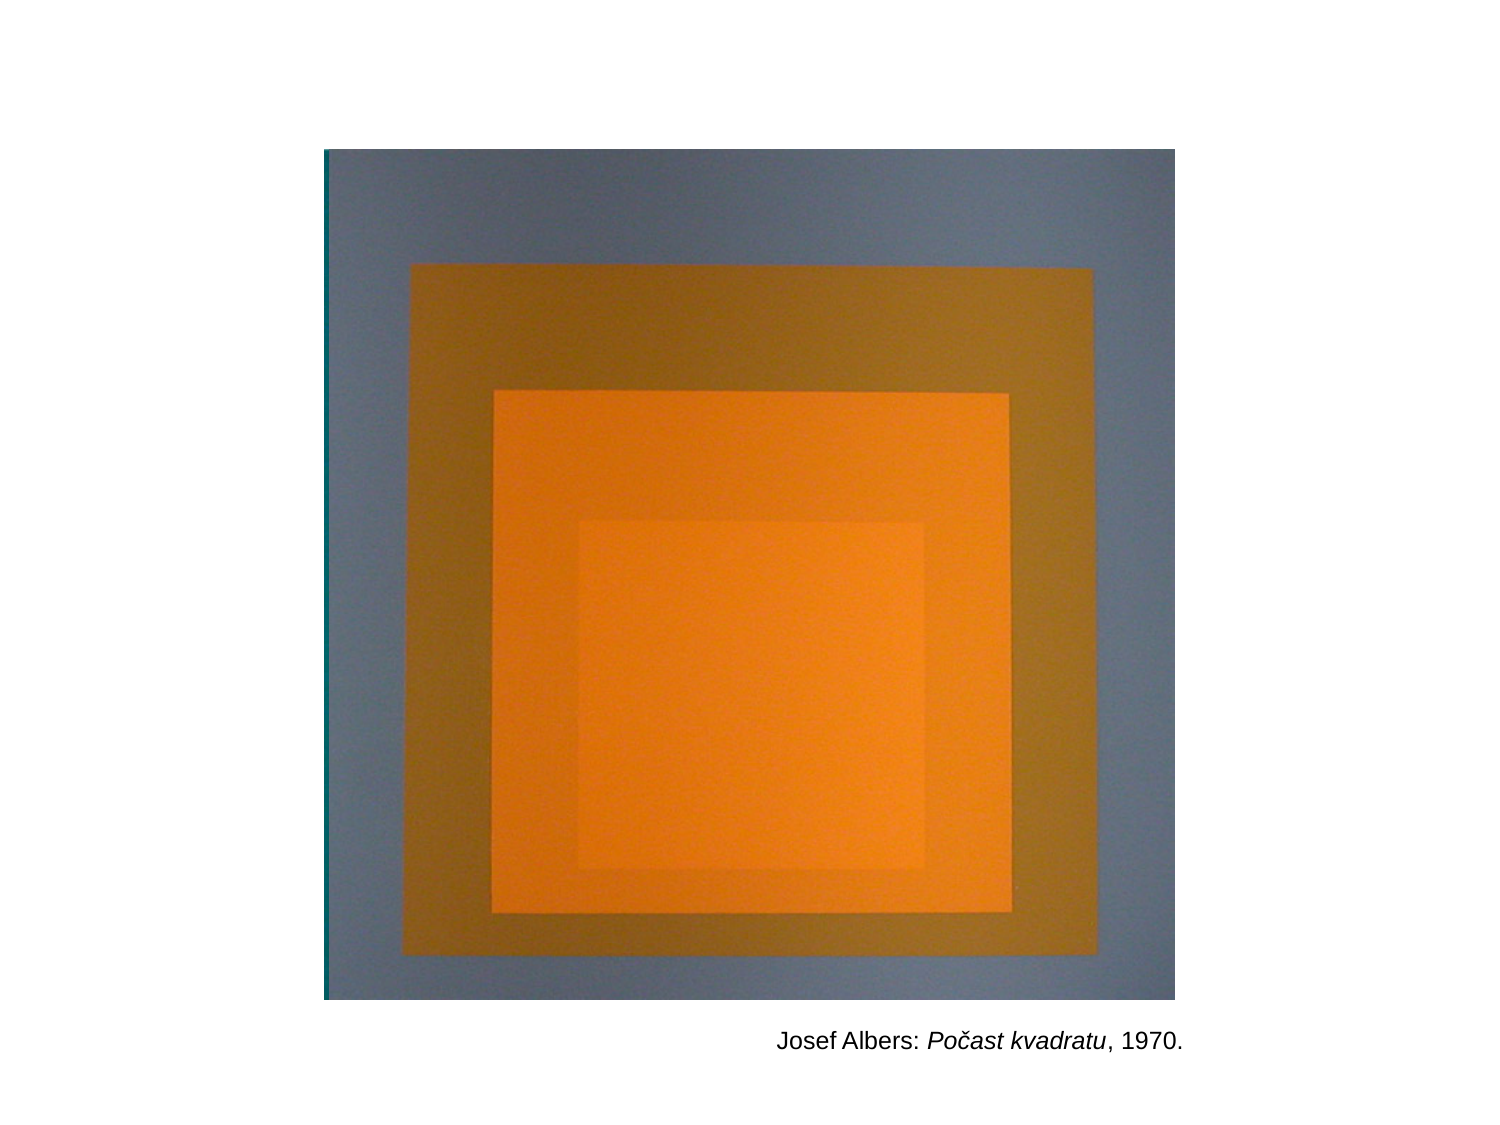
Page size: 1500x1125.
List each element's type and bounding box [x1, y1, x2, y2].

picture [329, 149, 1176, 1001]
text_box [324, 149, 1199, 1063]
